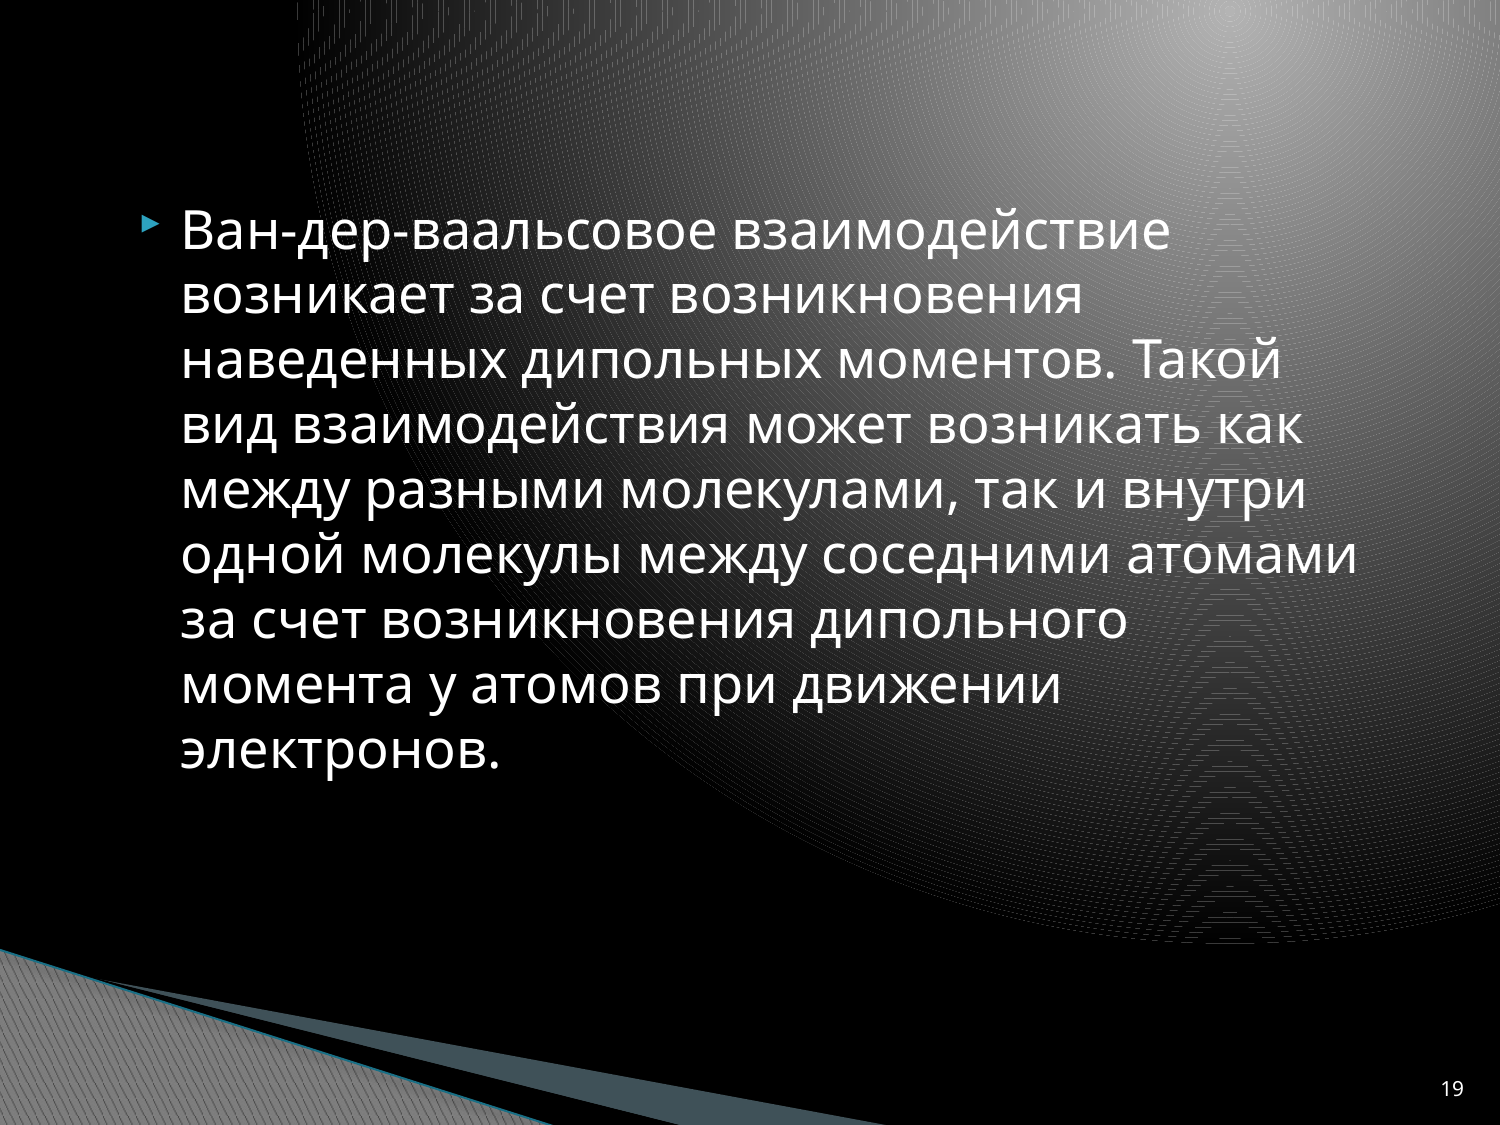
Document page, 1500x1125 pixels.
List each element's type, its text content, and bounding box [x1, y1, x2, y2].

picture [0, 952, 543, 1125]
list Ван-дер-ваальсовое взаимодействие возникает за счет возникновения наведенных дипольных моментов. Такой вид взаимодействия может возникать как между разными молекулами, так и внутри одной молекулы между соседними атомами за счет возникновения дипольного момента у атомов при движении электронов. [105, 187, 1379, 798]
slide_number 19 [1418, 1051, 1479, 1112]
